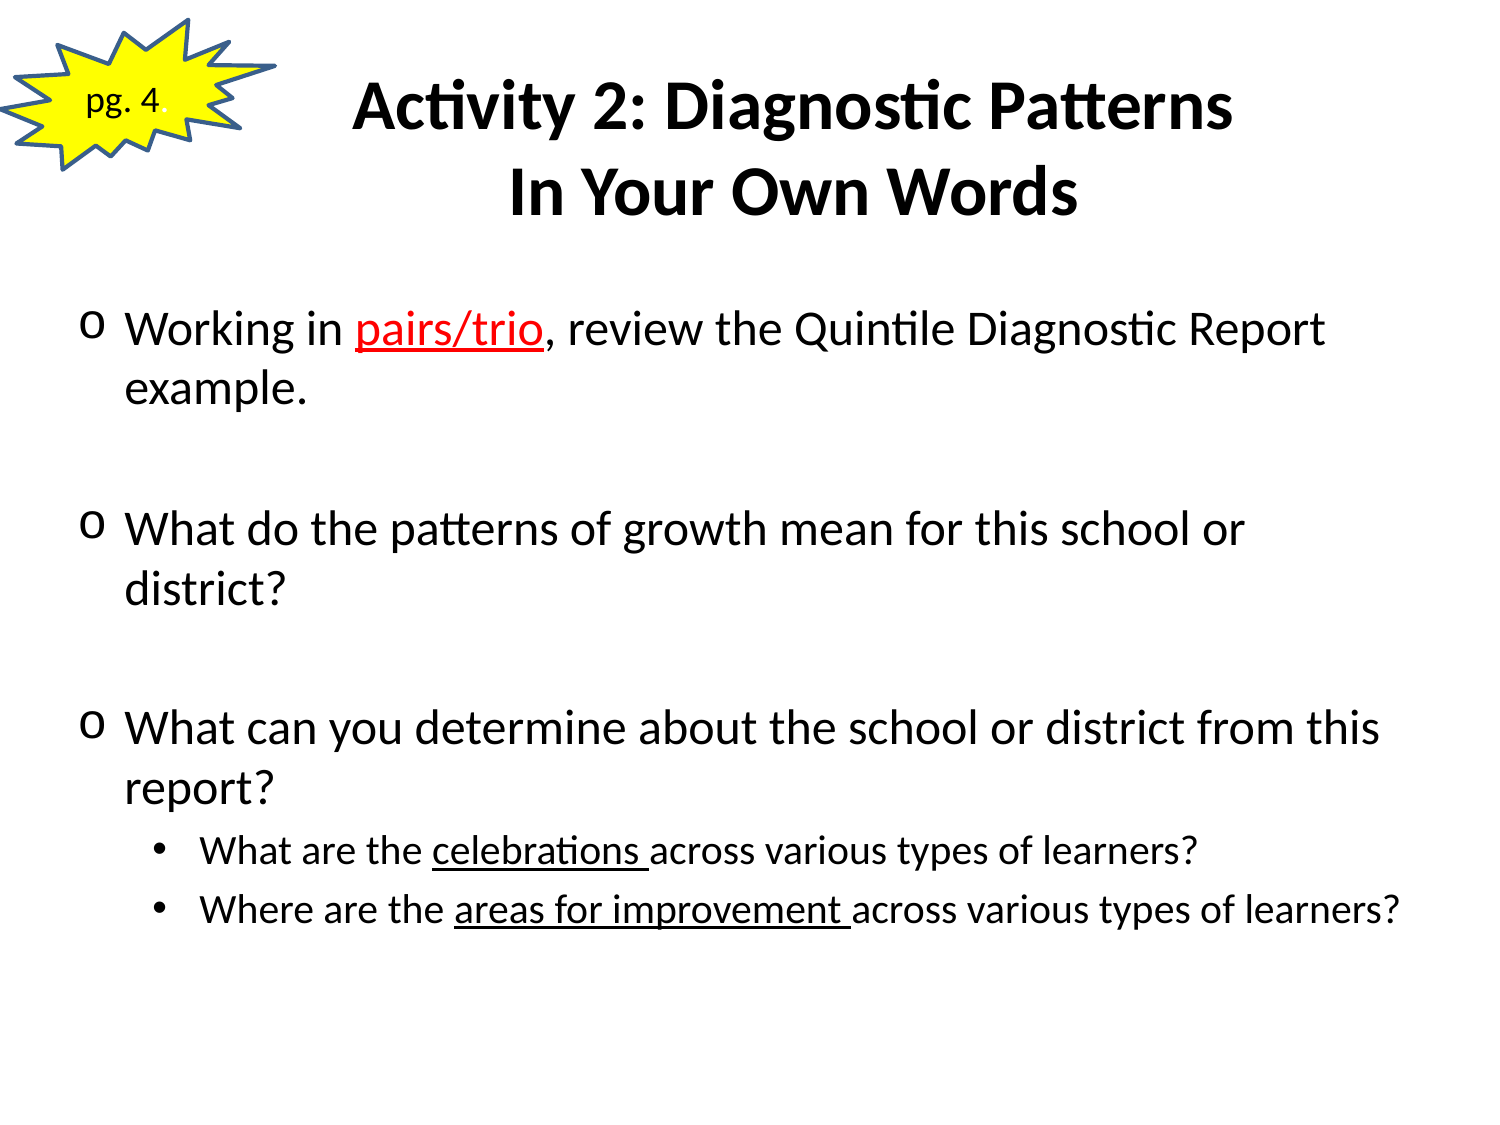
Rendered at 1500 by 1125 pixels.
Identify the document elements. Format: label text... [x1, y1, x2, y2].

text_box pg. 4. [0, 17, 278, 172]
list Working in pairs/trio, review the Quintile Diagnostic Report example. What do the patterns of growth mean for this school or district? What can you determine about the school or district from this report? What are the celebrations across various types of learners? Where are the areas for improvement across various types of learners? [62, 287, 1425, 1075]
title Activity 2: Diagnostic Patterns In Your Own Words [118, 50, 1469, 238]
